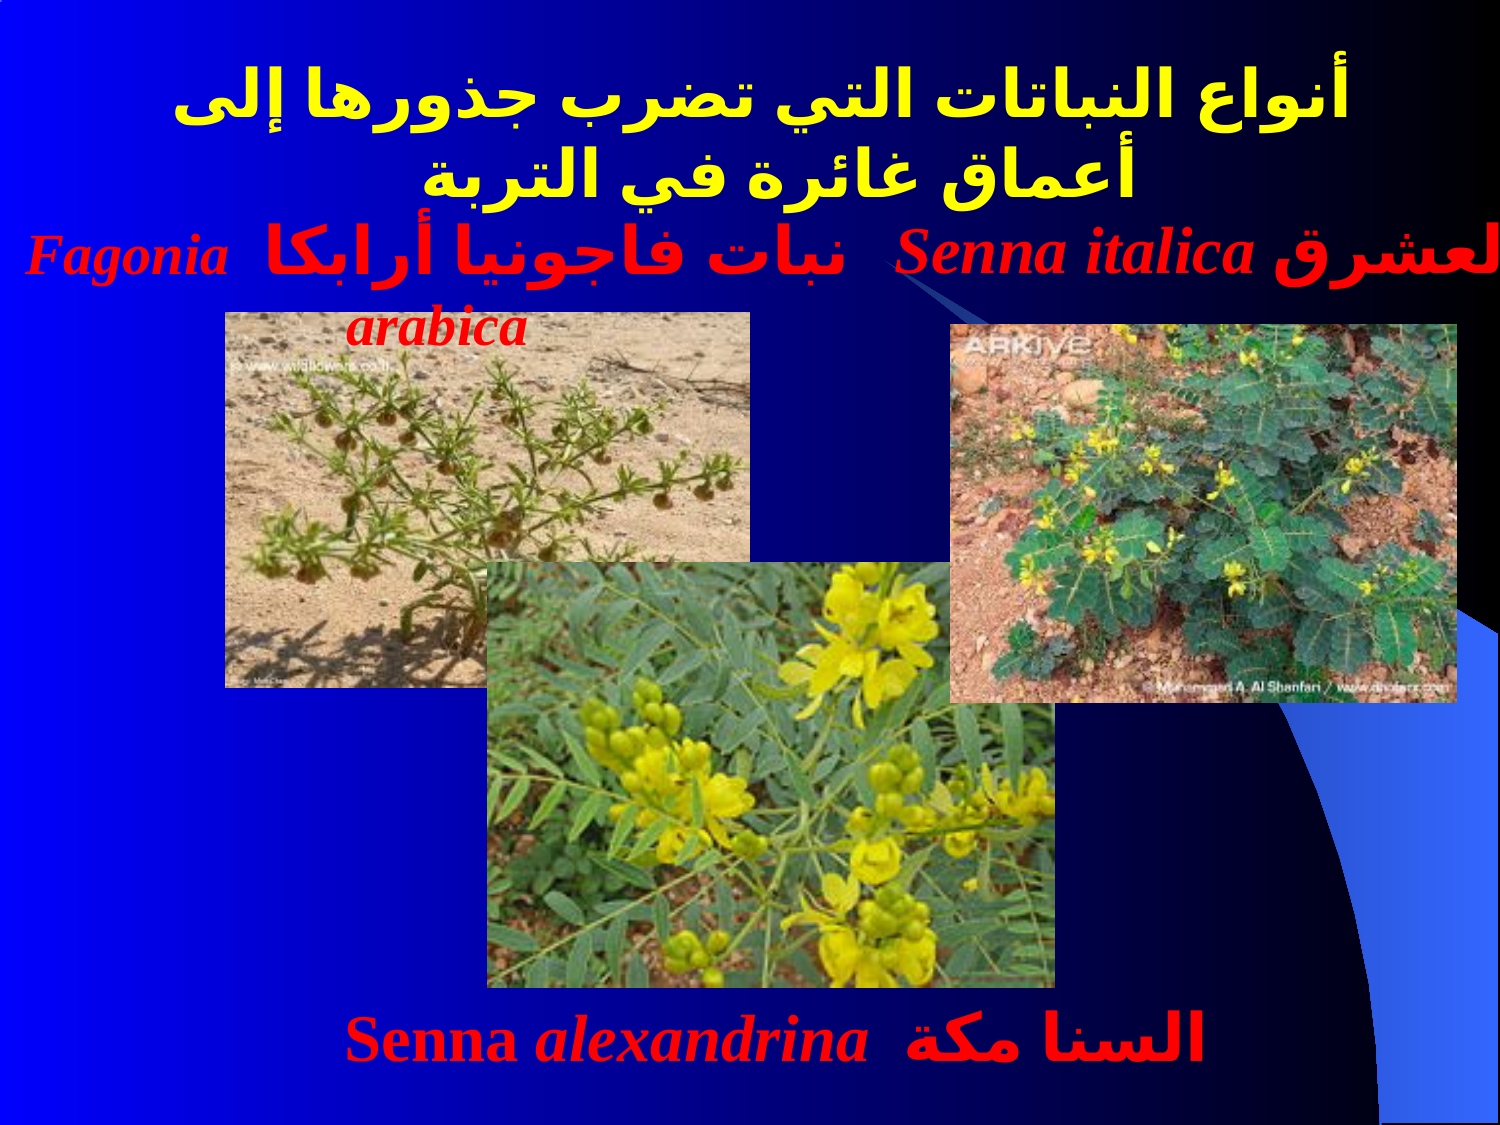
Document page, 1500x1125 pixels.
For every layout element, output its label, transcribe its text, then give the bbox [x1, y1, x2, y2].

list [224, 312, 751, 688]
title أنواع النباتات التي تضرب جذورها إلى أعماق غائرة في التربة [62, 37, 1463, 226]
text_box العشرق Senna italica [879, 199, 1500, 295]
picture [487, 324, 1457, 988]
text_box السنا مكة Senna alexandrina [313, 987, 1224, 1083]
text_box نبات فاجونيا أرابكا Fagonia arabica [0, 200, 875, 365]
